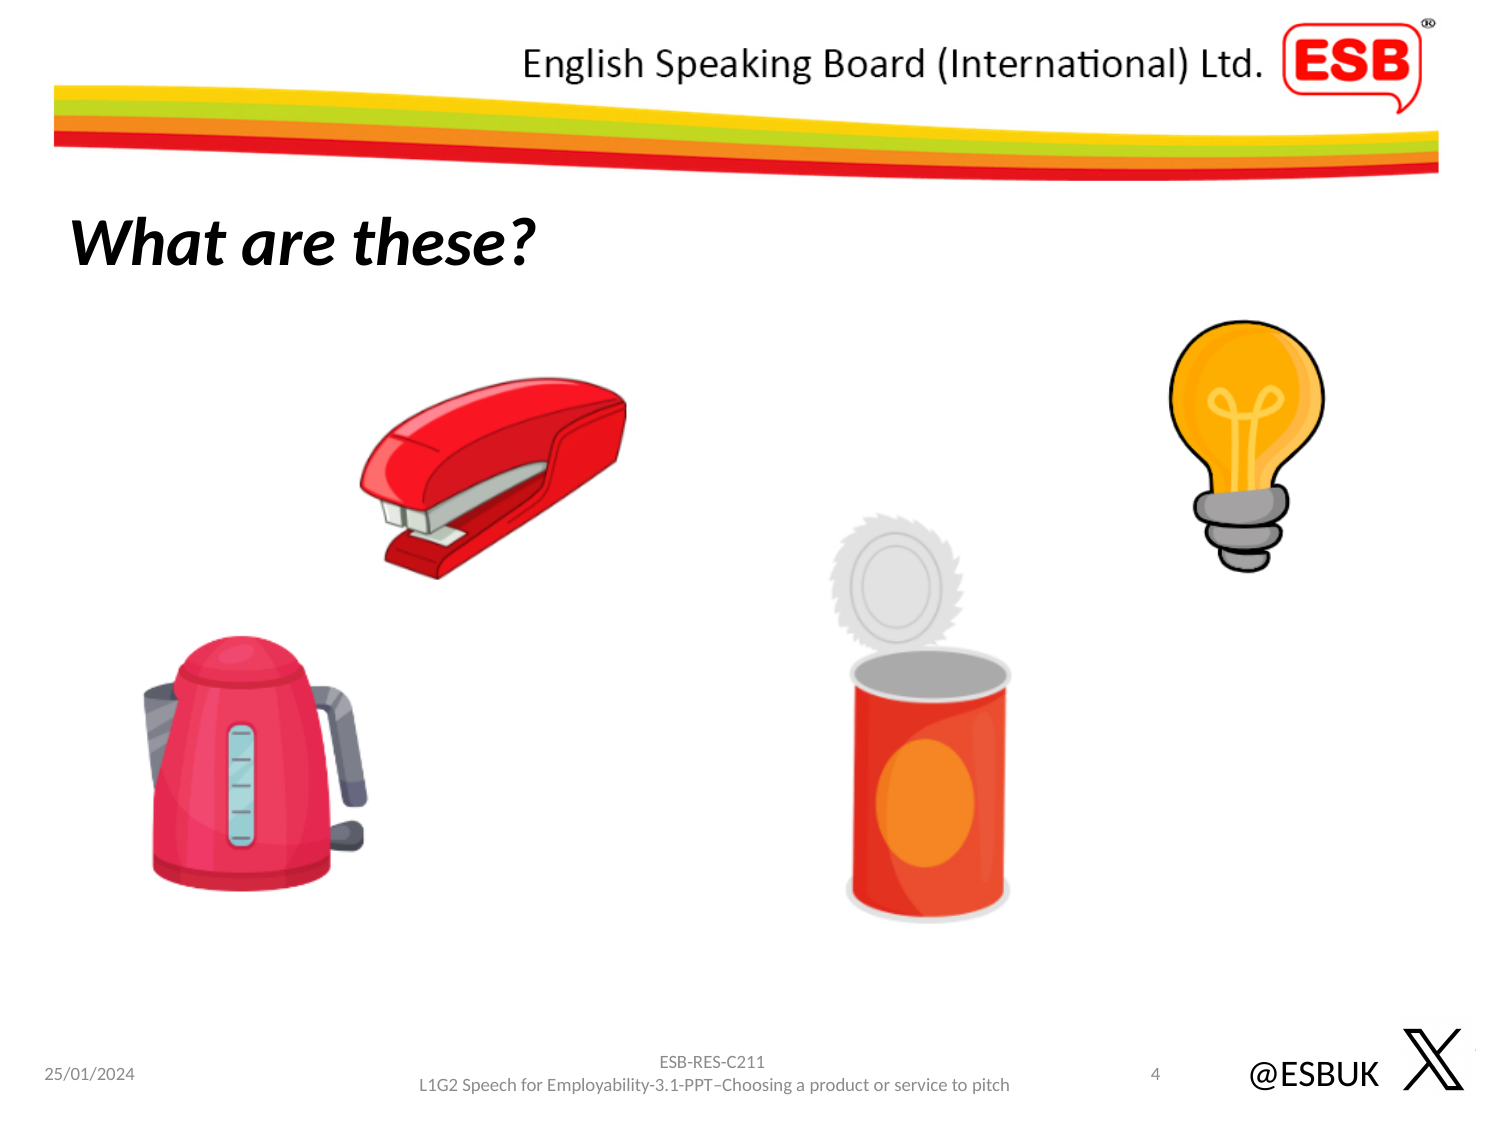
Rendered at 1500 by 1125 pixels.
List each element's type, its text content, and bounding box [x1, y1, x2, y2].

picture [800, 502, 1048, 949]
picture [1395, 1016, 1476, 1103]
picture [0, 0, 1500, 189]
picture [1139, 289, 1346, 601]
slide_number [29, 1042, 367, 1103]
title What are these? [53, 184, 1436, 303]
footer ESB-RES-C211 L1G2 Speech for Employability-3.1-PPT–Choosing a product or service to pitch [395, 1042, 930, 1103]
picture [124, 350, 647, 909]
slide_number 4 [930, 1042, 1176, 1103]
